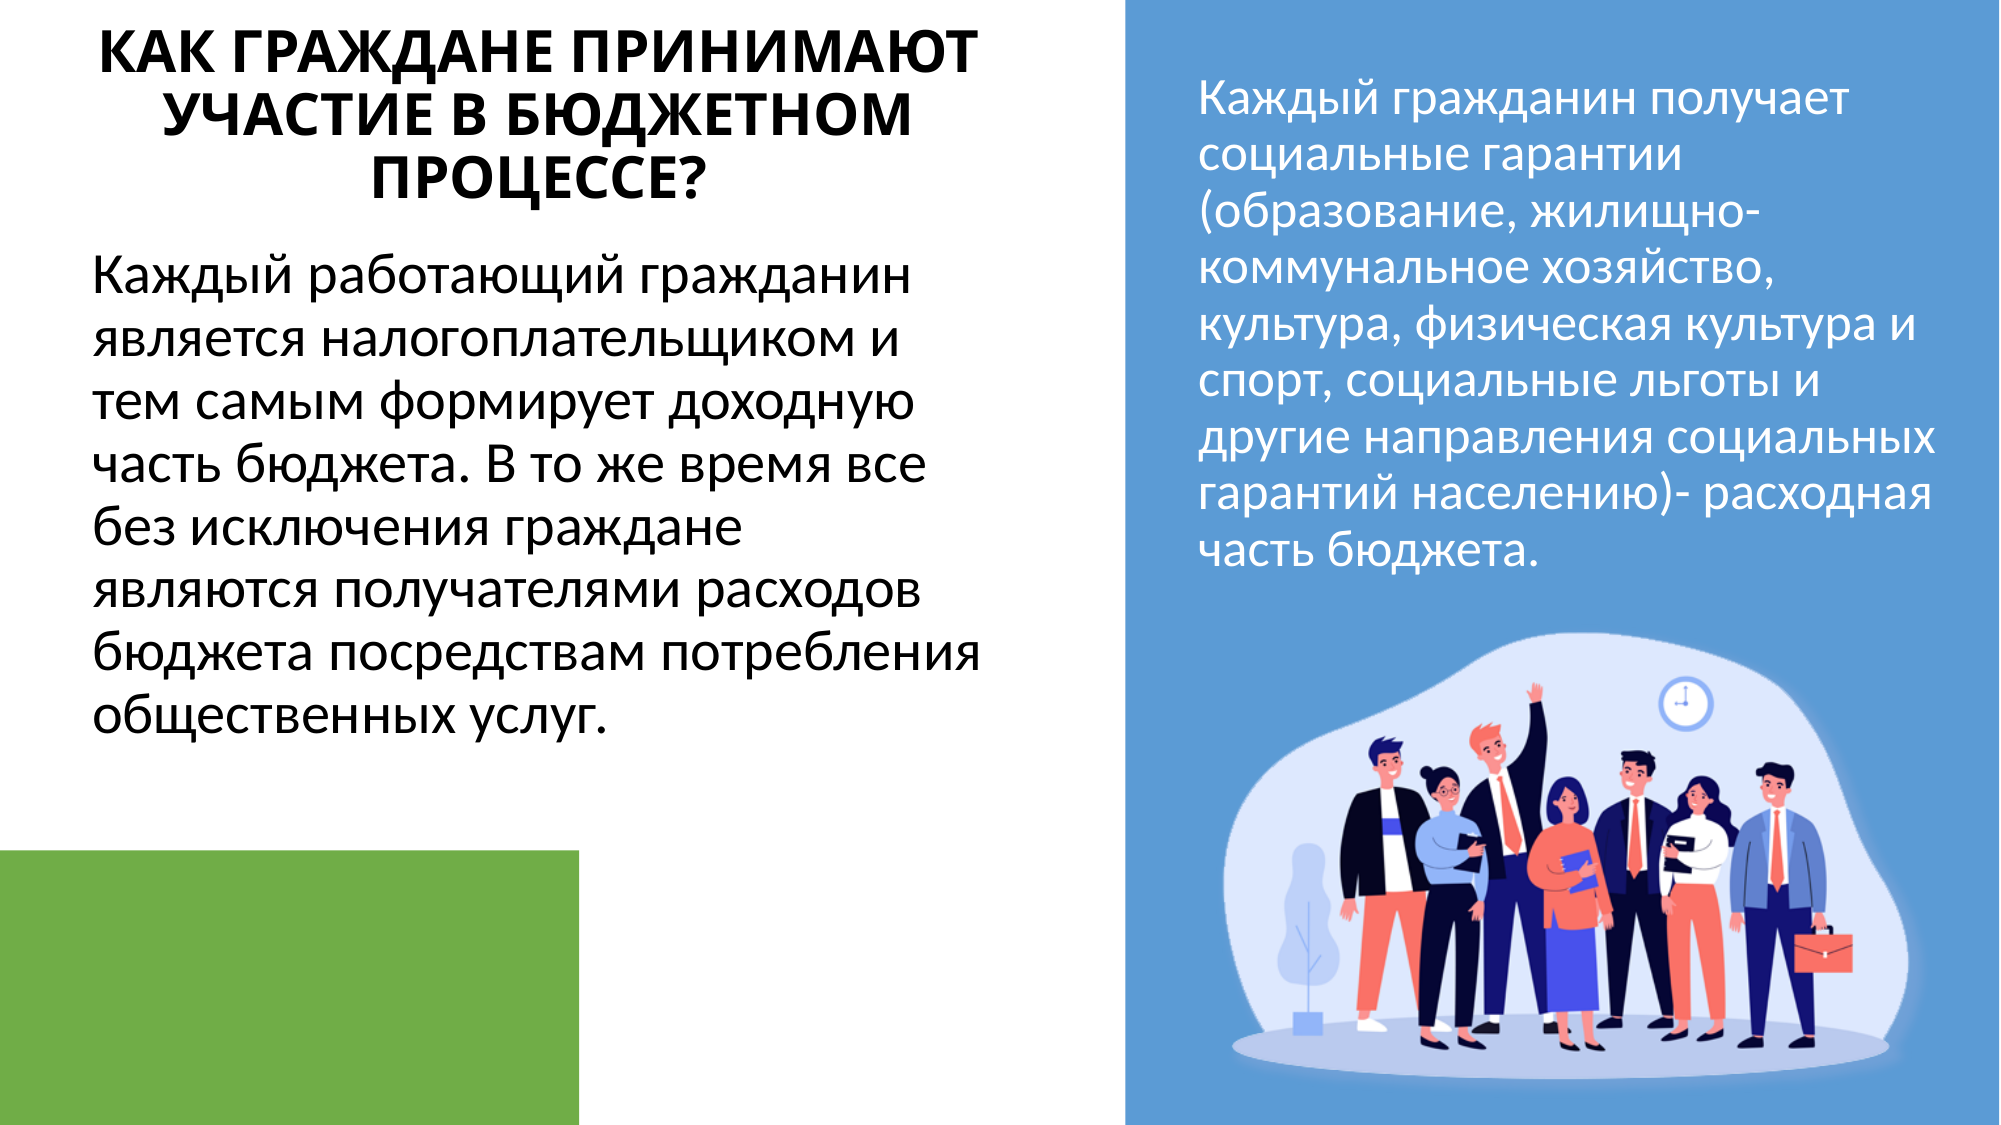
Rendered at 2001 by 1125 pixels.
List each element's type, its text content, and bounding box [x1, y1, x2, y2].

title КАК ГРАЖДАНЕ ПРИНИМАЮТ УЧАСТИЕ В БЮДЖЕТНОМ ПРОЦЕССЕ? [77, 61, 1000, 172]
text_box Каждый гражданин получает социальные гарантии (образование, жилищно- коммунальное хозяйство, культура, физическая культура и спорт, социальные льготы и другие направления социальных гарантий населению)- расходная часть бюджета. [1183, 61, 1957, 634]
picture [1168, 600, 1954, 1125]
list Каждый работающий гражданин является налогоплательщиком и тем самым формирует доходную часть бюджета. В то же время все без исключения граждане являются получателями расходов бюджета посредствам потребления общественных услуг. [77, 235, 1000, 788]
